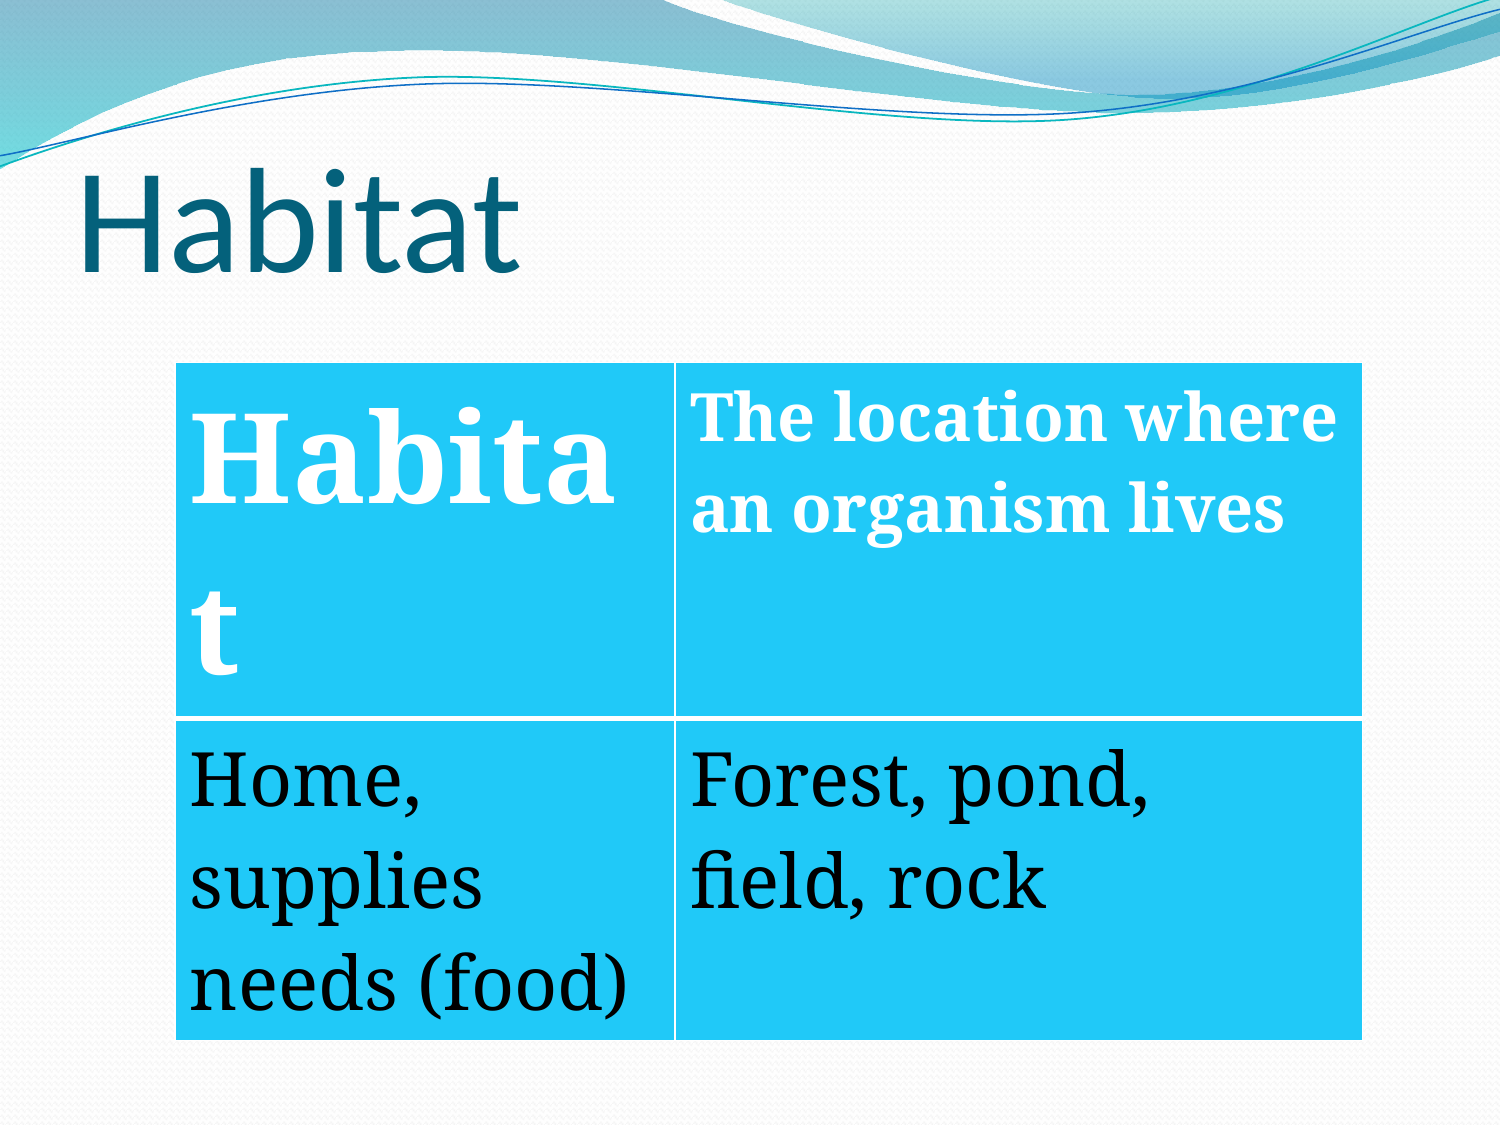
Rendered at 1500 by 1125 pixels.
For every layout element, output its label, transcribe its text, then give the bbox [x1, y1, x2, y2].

table_cell Home, supplies needs (food) [176, 721, 674, 1040]
table_cell Forest, pond, field, rock [676, 721, 1362, 1040]
table_header The location where an organism lives [676, 363, 1362, 716]
table_header Habitat [176, 363, 674, 716]
title Habitat [75, 115, 1425, 303]
